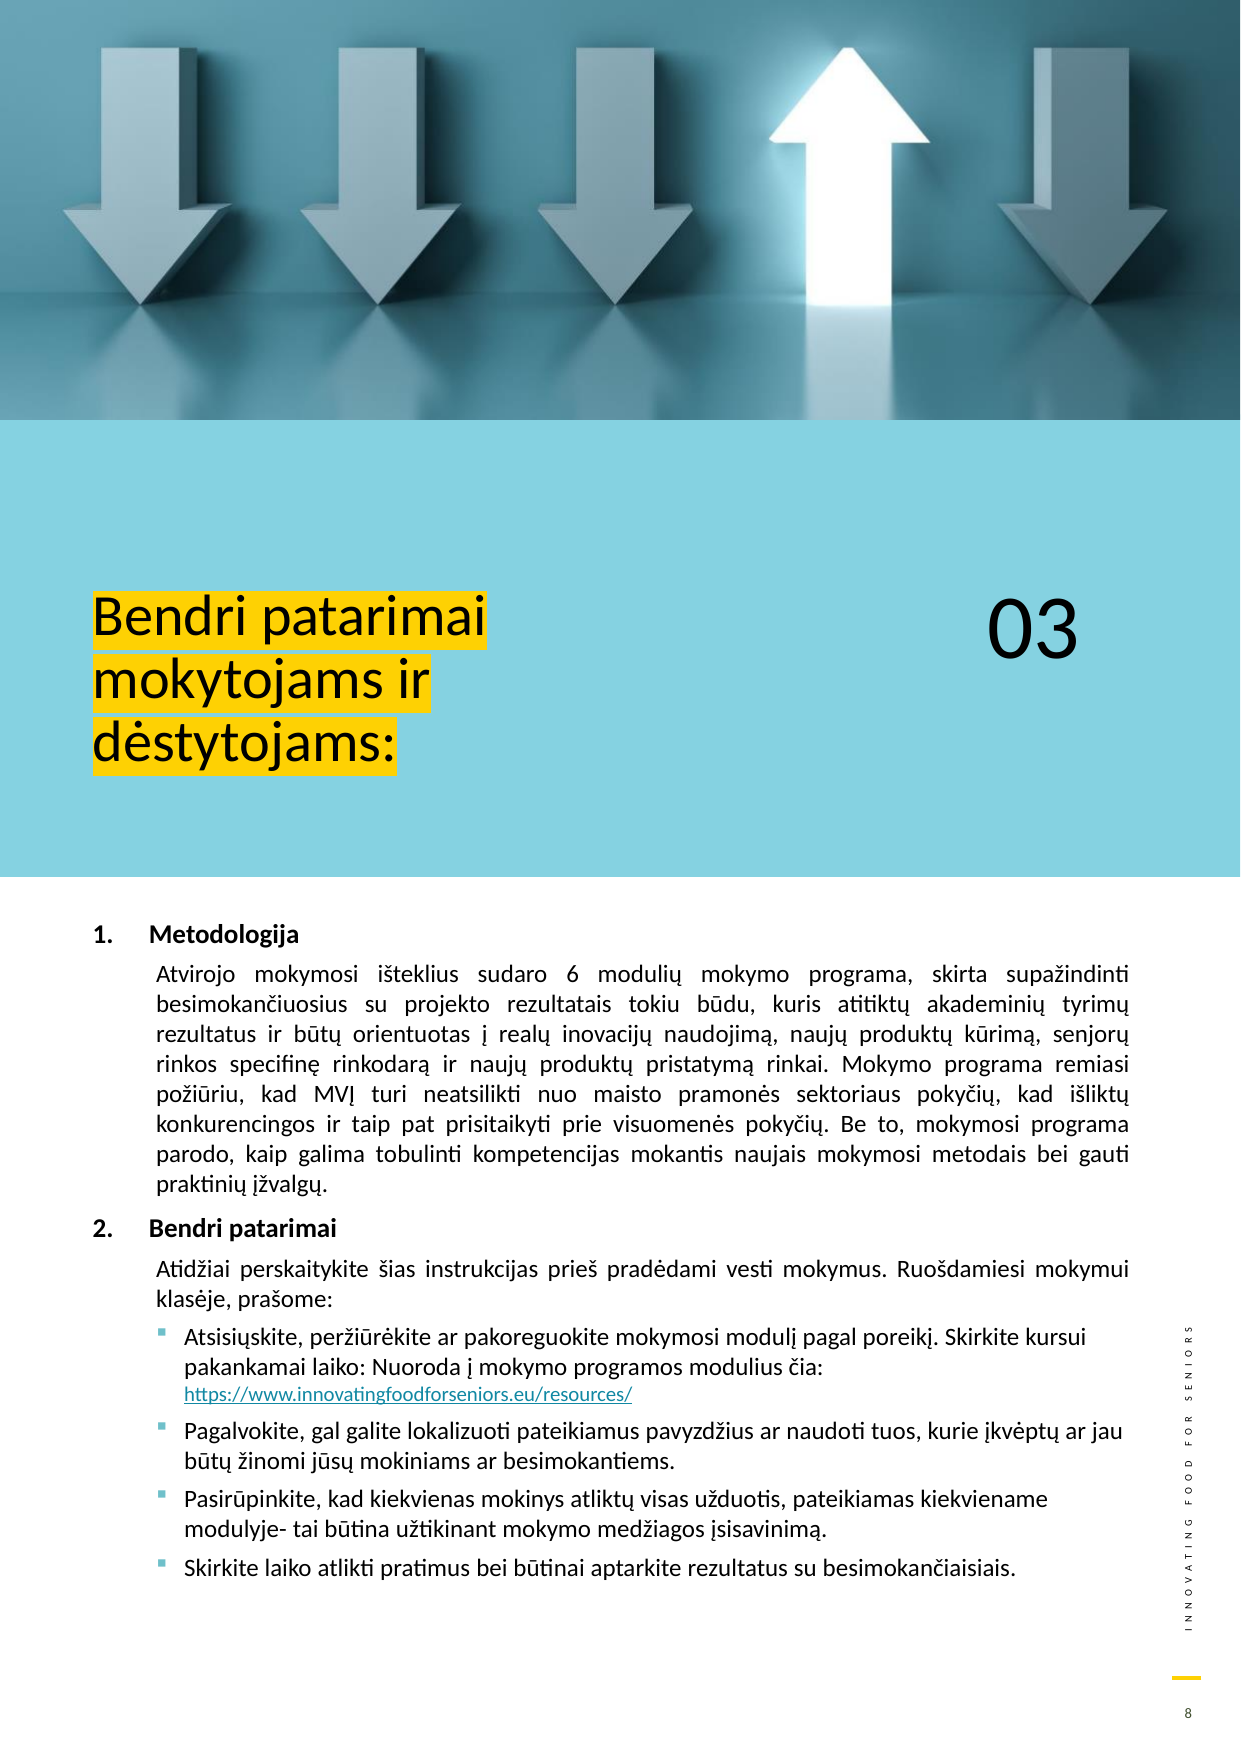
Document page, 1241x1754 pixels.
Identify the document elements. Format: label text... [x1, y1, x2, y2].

list Bendri patarimai mokytojams ir dėstytojams: [77, 577, 710, 858]
list 03 [969, 577, 1099, 682]
picture [0, 0, 1241, 420]
list Metodologija Atvirojo mokymosi išteklius sudaro 6 modulių mokymo programa, skirta supažindinti besimokančiuosius su projekto rezultatais tokiu būdu, kuris atitiktų akademinių tyrimų rezultatus ir būtų orientuotas į realų inovacijų naudojimą, naujų produktų kūrimą, senjorų rinkos specifinę rinkodarą ir naujų produktų pristatymą rinkai. Mokymo programa remiasi požiūriu, kad MVĮ turi neatsilikti nuo maisto pramonės sektoriaus pokyčių, kad išliktų konkurencingos ir taip pat prisitaikyti prie visuomenės pokyčių. Be to, mokymosi programa parodo, kaip galima tobulinti kompetencijas mokantis naujais mokymosi metodais bei gauti praktinių įžvalgų. Bendri patarimai Atidžiai perskaitykite šias instrukcijas prieš pradėdami vesti mokymus. Ruošdamiesi mokymui klasėje, prašome: Atsisiųskite, peržiūrėkite ar pakoreguokite mokymosi modulį pagal poreikį. Skirkite kursui pakankamai laiko: Nuoroda į mokymo programos modulius čia: https://www.innovatingfoodforseniors.eu/resources/ Pagalvokite, gal galite lokalizuoti pateikiamus pavyzdžius ar naudoti tuos, kurie įkvėptų ar jau būtų žinomi jūsų mokiniams ar besimokantiems. Pasirūpinkite, kad kiekvienas mokinys atliktų visas užduotis, pateikiamas kiekviename modulyje- tai būtina užtikinant mokymo medžiagos įsisavinimą. Skirkite laiko atlikti pratimus bei būtinai aptarkite rezultatus su besimokančiaisiais. [77, 912, 1145, 1537]
